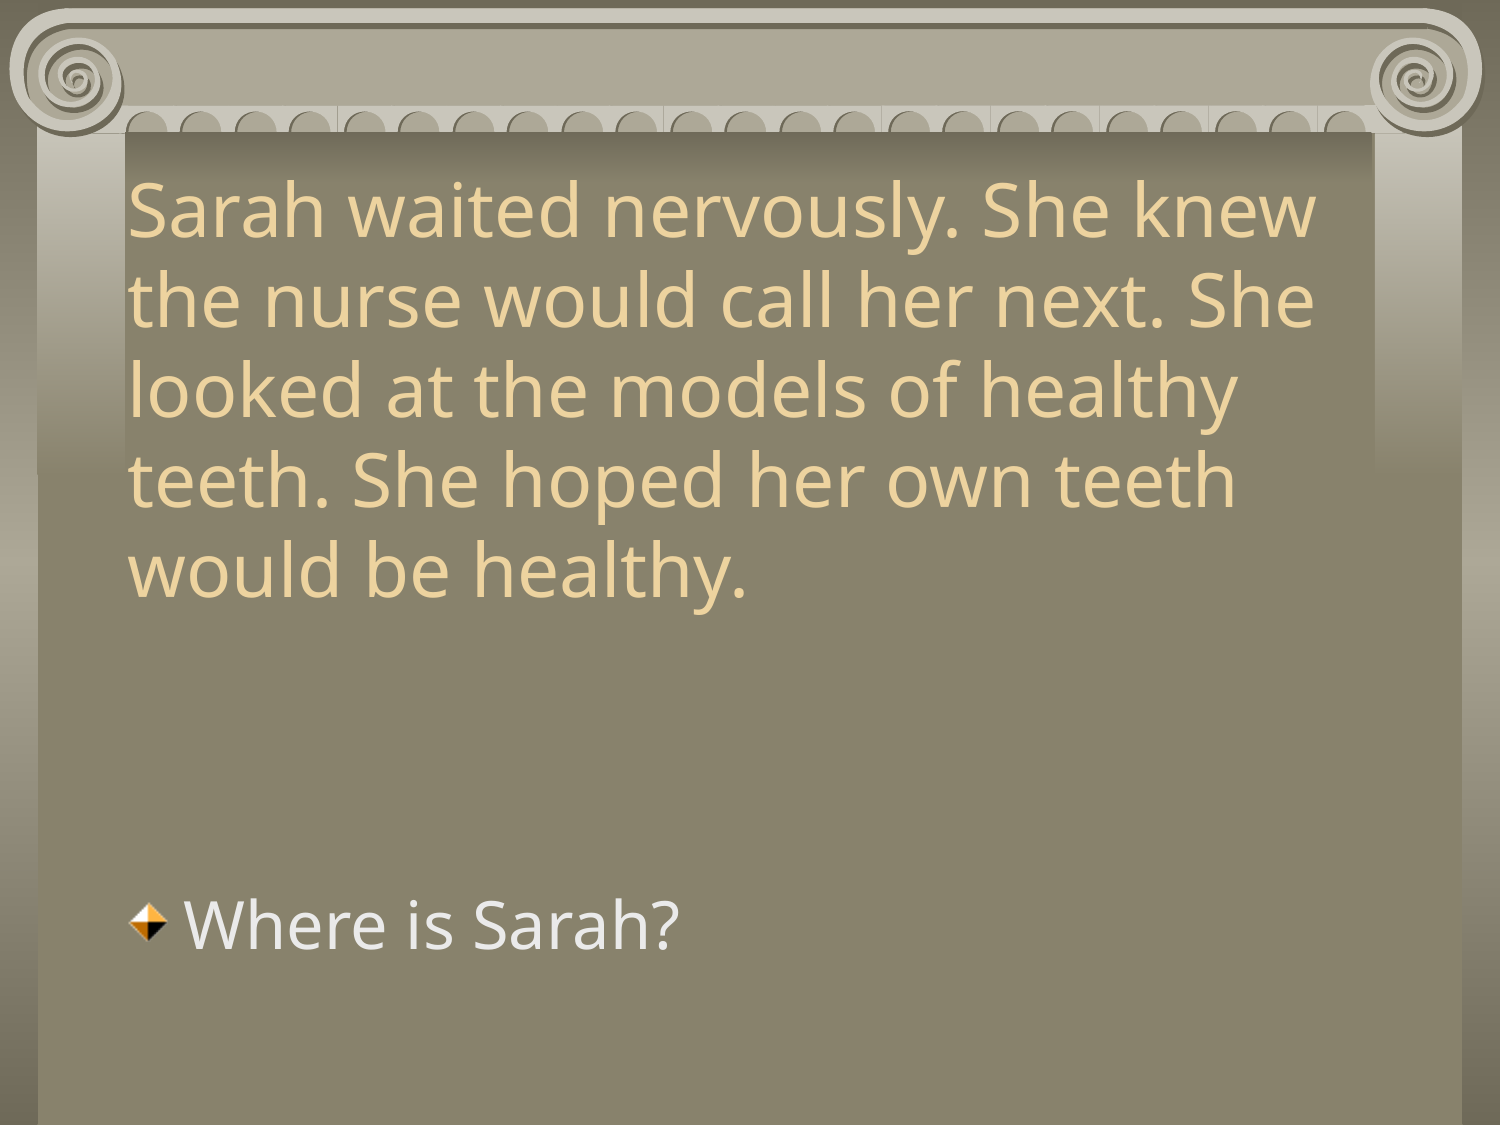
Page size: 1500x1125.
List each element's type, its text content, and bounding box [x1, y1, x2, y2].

picture [127, 901, 170, 944]
title Sarah waited nervously. She knew the nurse would call her next. She looked at the models of healthy teeth. She hoped her own teeth would be healthy. [112, 137, 1388, 638]
list Where is Sarah? [112, 874, 1388, 1026]
